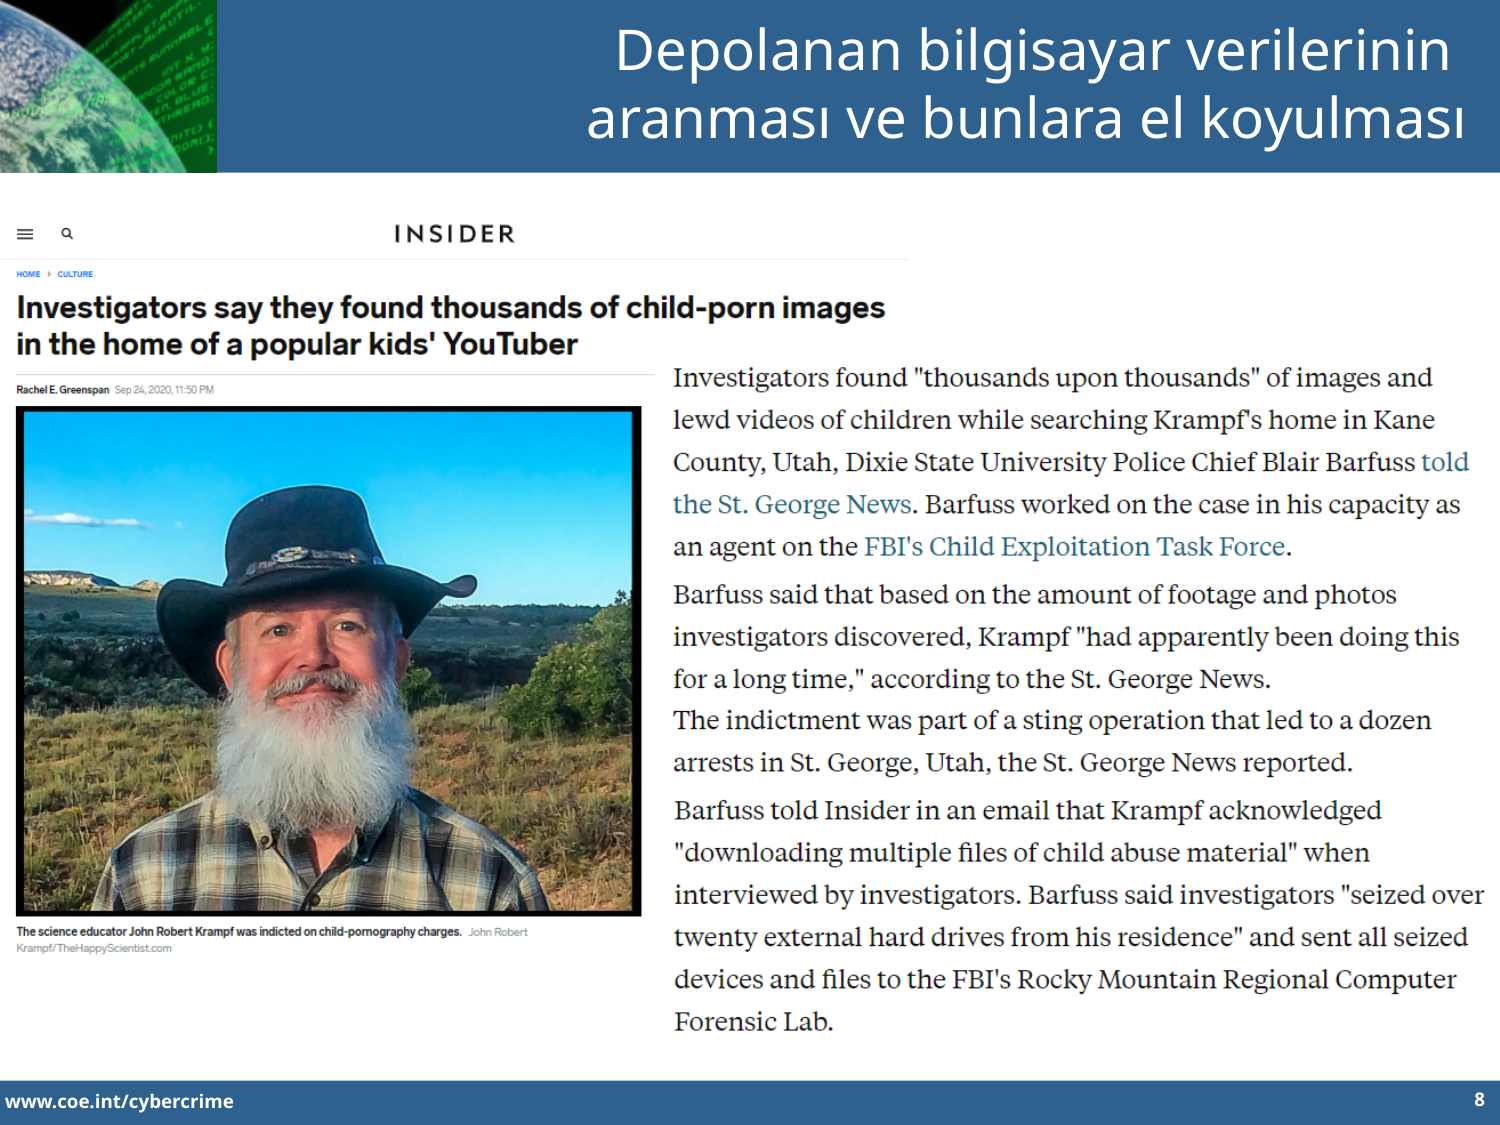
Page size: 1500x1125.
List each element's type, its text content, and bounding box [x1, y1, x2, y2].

text_box Depolanan bilgisayar verilerinin aranması ve bunlara el koyulması [230, 7, 1483, 157]
picture [0, 0, 217, 173]
picture [0, 212, 1500, 1041]
